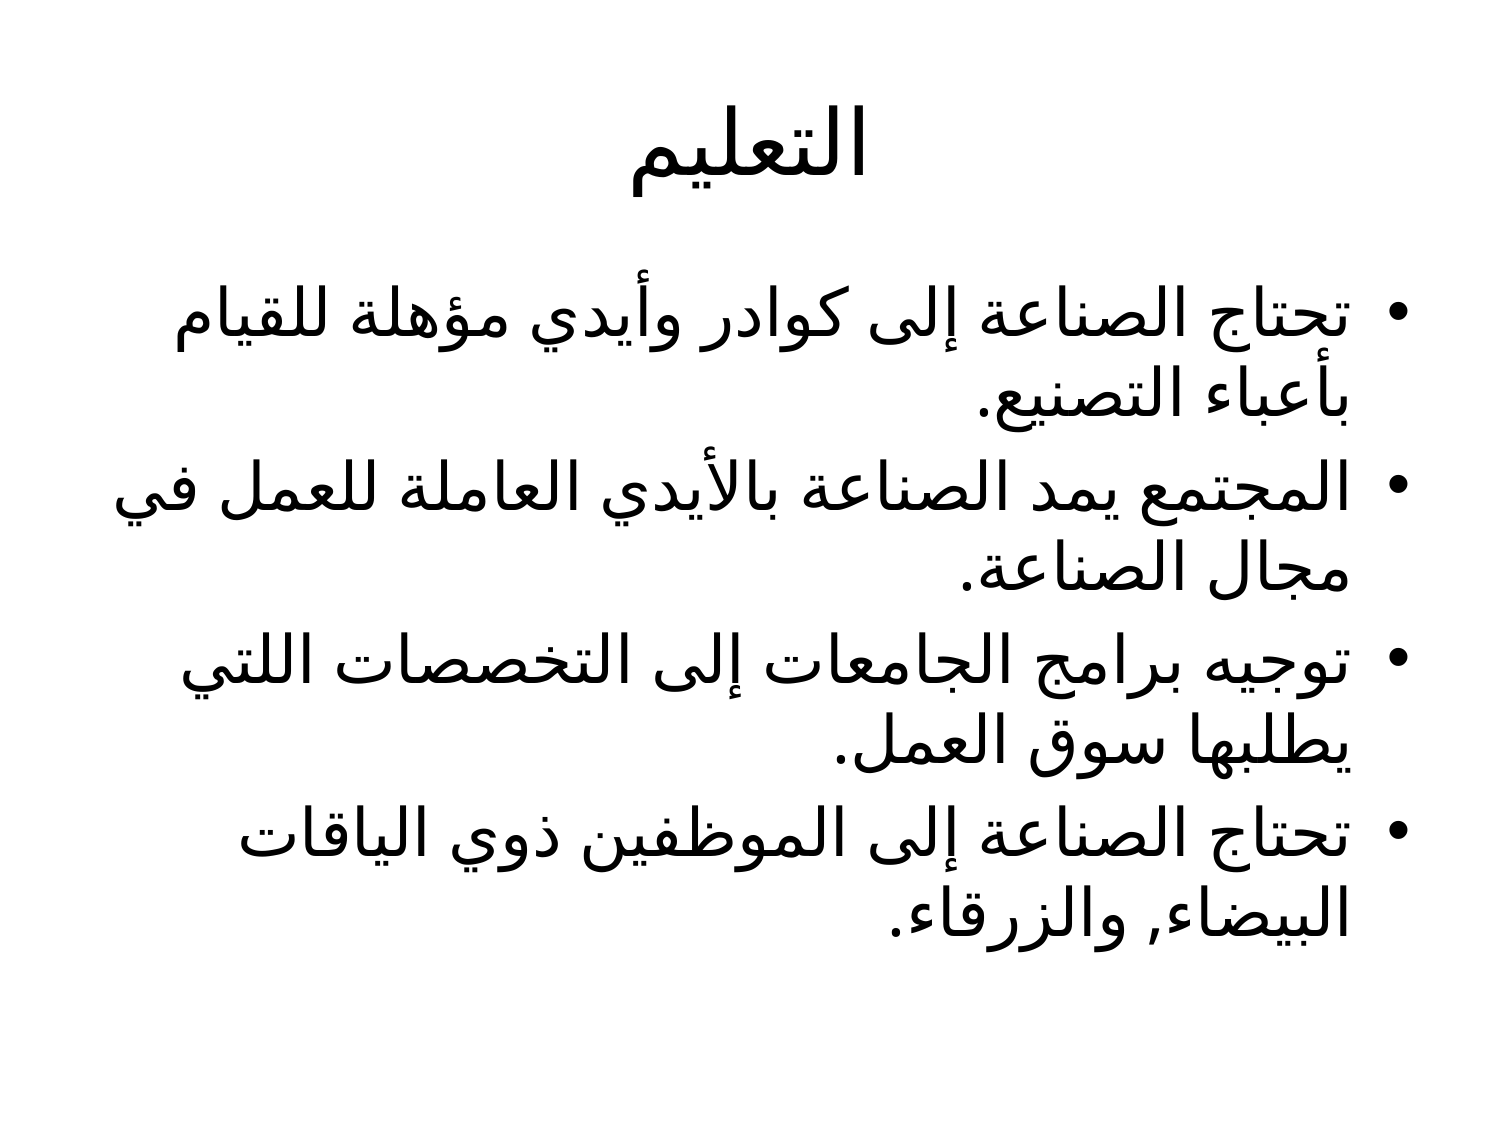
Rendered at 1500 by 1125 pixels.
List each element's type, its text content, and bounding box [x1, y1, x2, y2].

title التعليم [75, 45, 1425, 233]
list تحتاج الصناعة إلى كوادر وأيدي مؤهلة للقيام بأعباء التصنيع. المجتمع يمد الصناعة بالأيدي العاملة للعمل في مجال الصناعة. توجيه برامج الجامعات إلى التخصصات اللتي يطلبها سوق العمل. تحتاج الصناعة إلى الموظفين ذوي الياقات البيضاء, والزرقاء. [75, 262, 1425, 1005]
